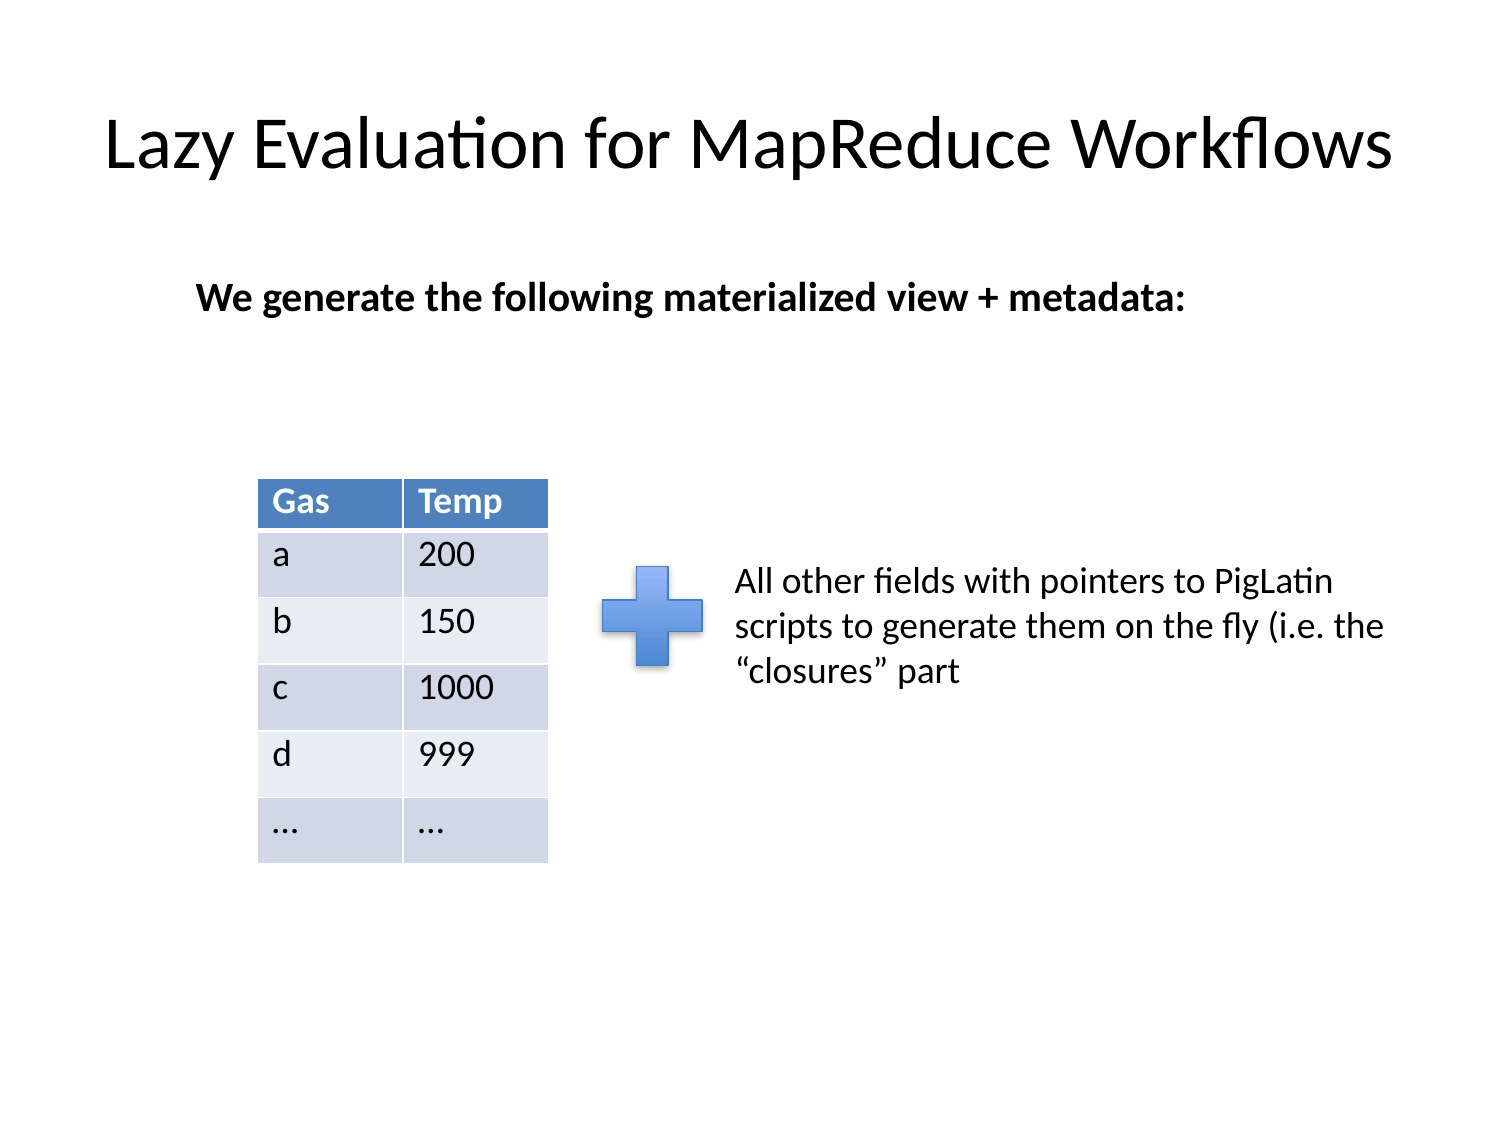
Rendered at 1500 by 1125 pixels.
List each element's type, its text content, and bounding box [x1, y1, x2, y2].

table_cell … [404, 798, 548, 863]
table_cell 150 [404, 598, 548, 663]
text_box [602, 566, 703, 666]
table_cell 1000 [404, 665, 548, 730]
title Lazy Evaluation for MapReduce Workflows [75, 45, 1425, 233]
text_box All other fields with pointers to PigLatin scripts to generate them on the fly (i.e. the “closures” part [719, 548, 1425, 699]
table_cell c [258, 665, 402, 730]
table_cell 999 [404, 732, 548, 797]
table_cell 200 [404, 533, 548, 597]
table_header Gas [258, 479, 402, 528]
table_cell … [258, 798, 402, 863]
list [75, 262, 1425, 1005]
table_cell d [258, 732, 402, 797]
table_header Temp [404, 479, 548, 528]
text_box We generate the following materialized view + metadata: [180, 262, 1226, 328]
table_cell a [258, 533, 402, 597]
table_cell b [258, 598, 402, 663]
